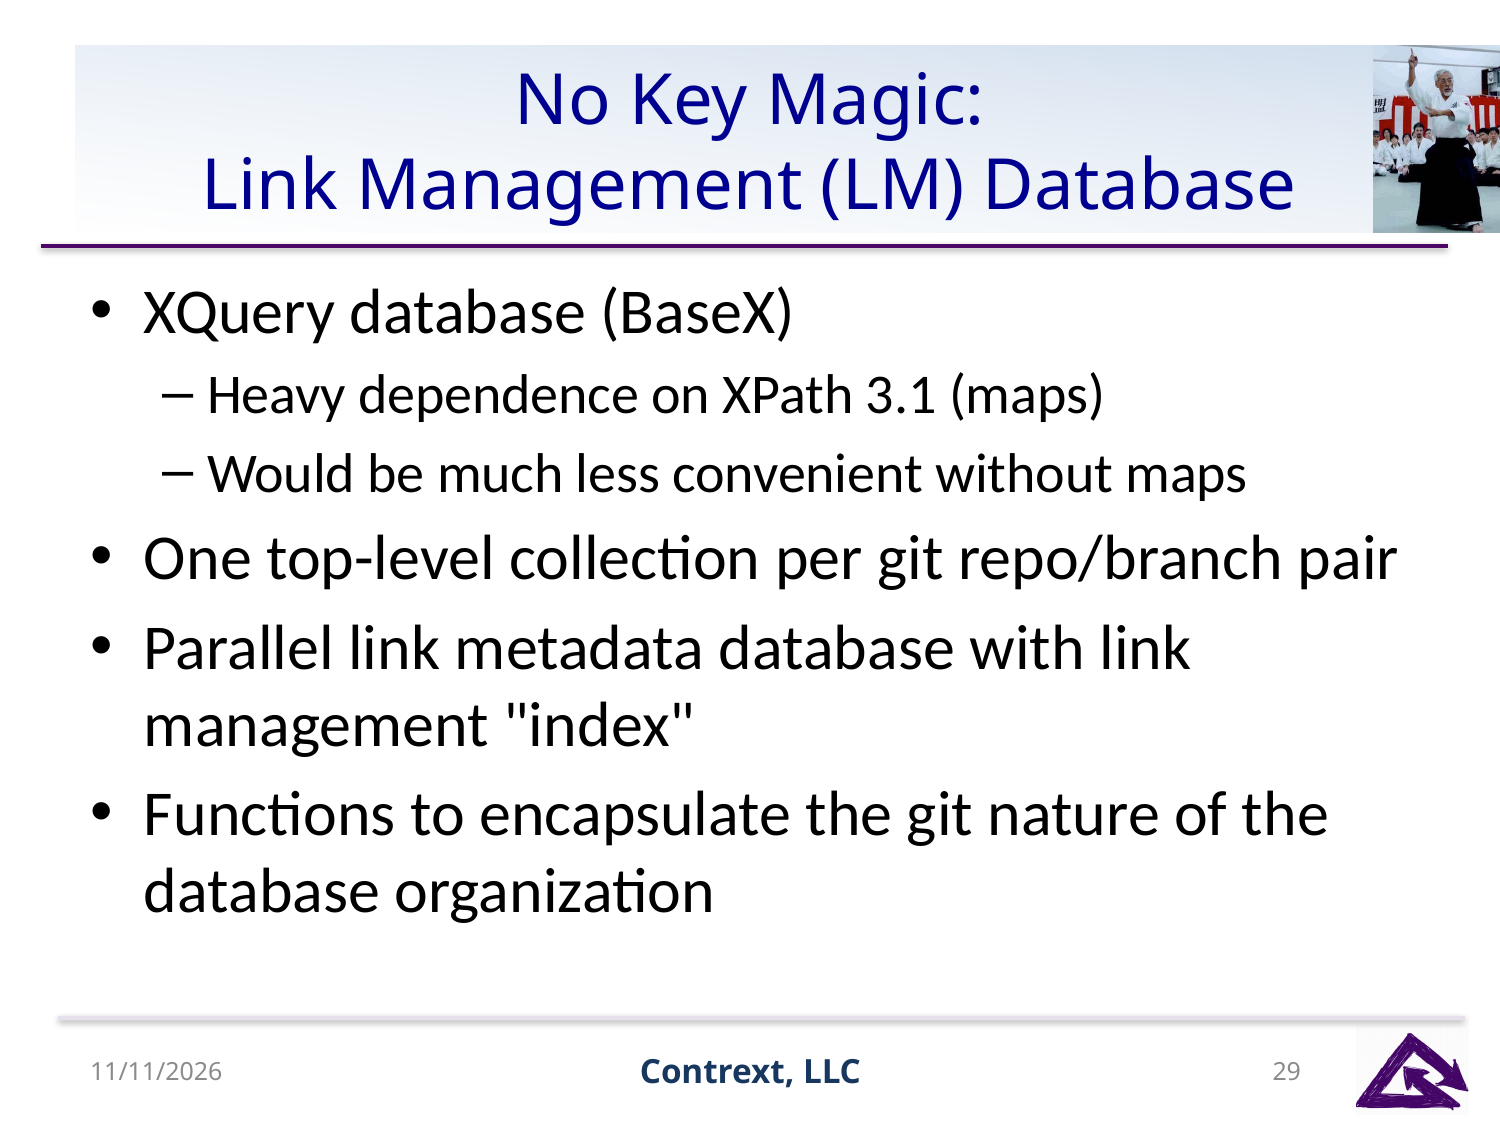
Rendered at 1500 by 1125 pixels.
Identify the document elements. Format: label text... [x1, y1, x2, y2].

list XQuery database (BaseX) Heavy dependence on XPath 3.1 (maps) Would be much less convenient without maps One top-level collection per git repo/branch pair Parallel link metadata database with link management "index" Functions to encapsulate the git nature of the database organization [75, 262, 1425, 1005]
picture [1356, 1025, 1469, 1115]
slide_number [75, 1042, 425, 1103]
picture [1373, 44, 1500, 233]
footer Contrext, LLC [471, 1042, 1030, 1103]
slide_number 29 [1074, 1042, 1316, 1103]
title No Key Magic: Link Management (LM) Database [75, 45, 1371, 233]
